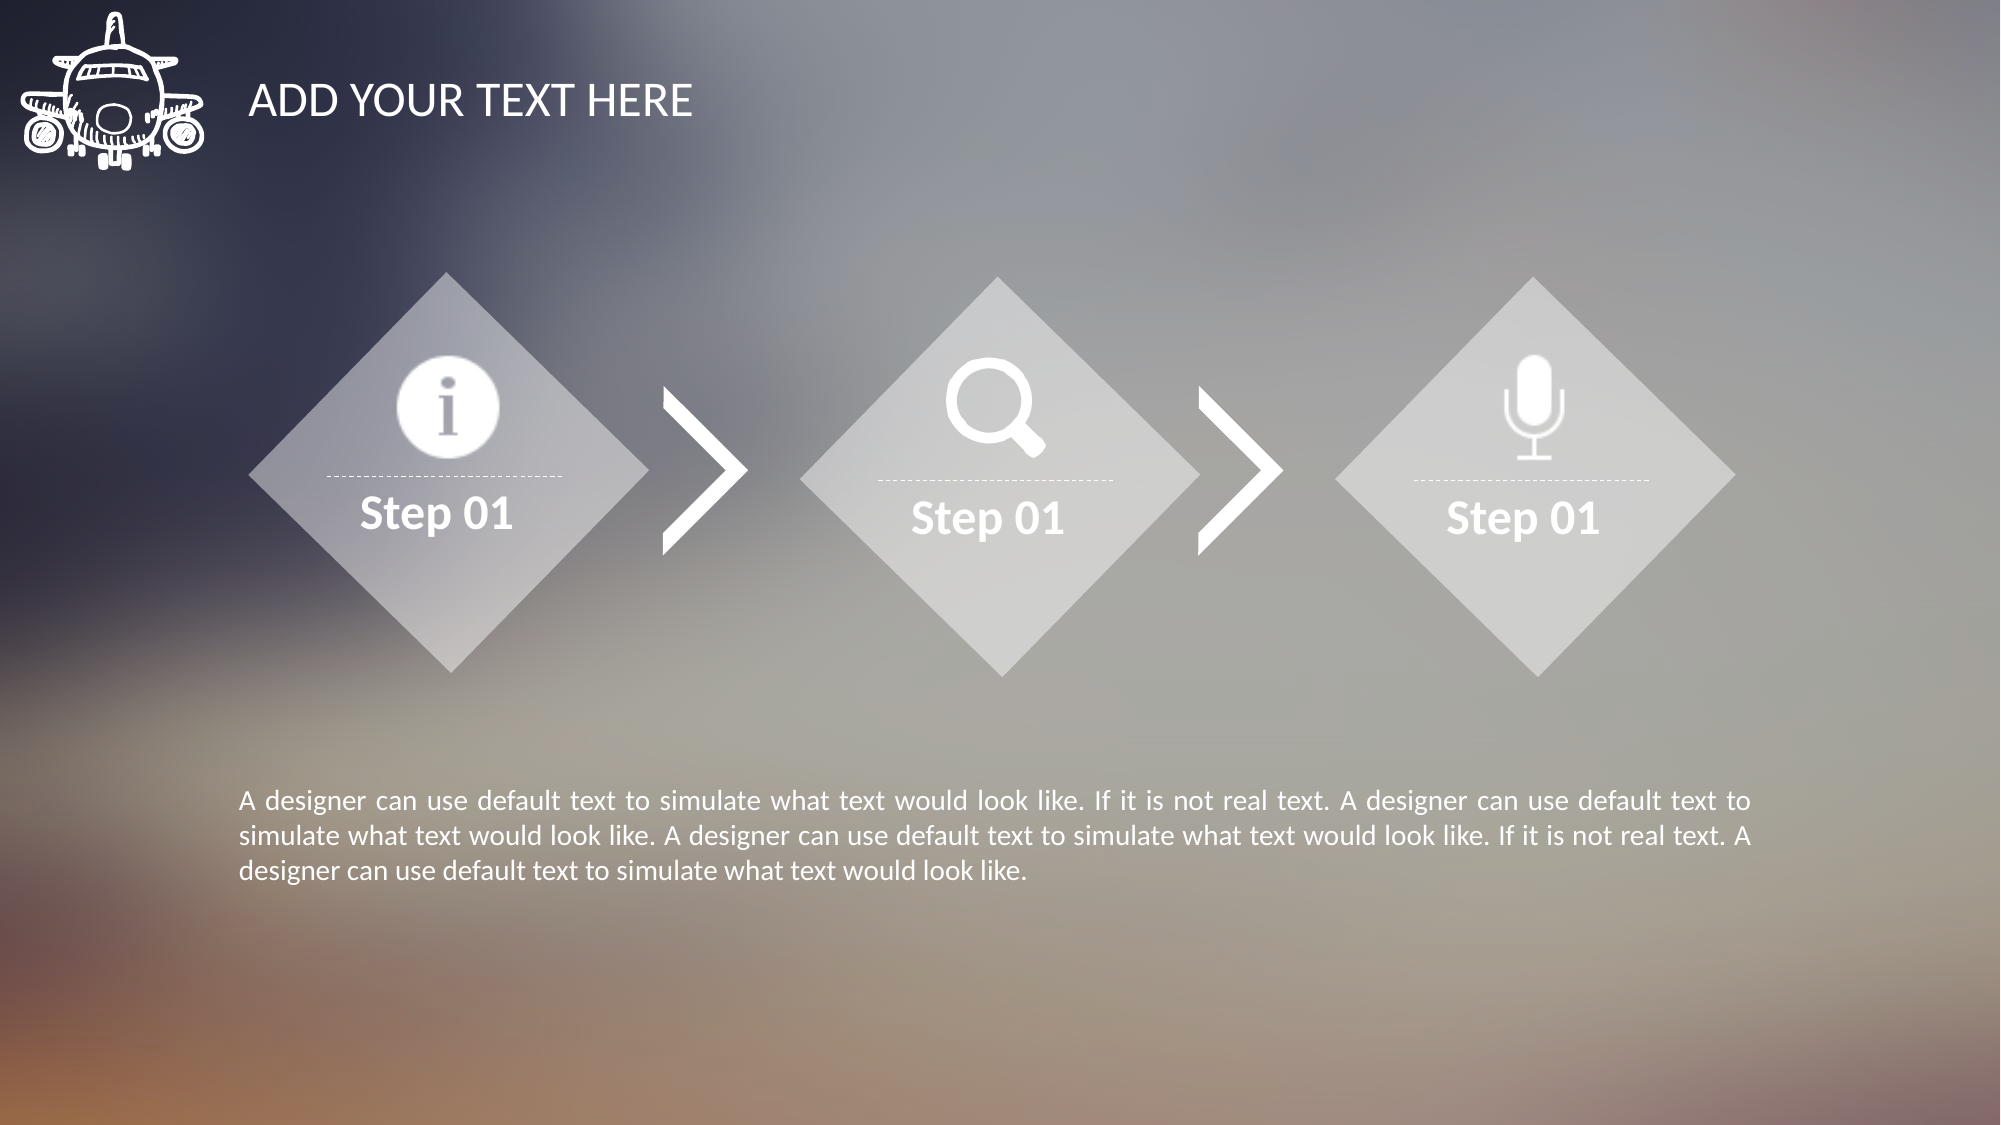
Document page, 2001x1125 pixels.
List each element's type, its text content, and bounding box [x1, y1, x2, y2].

text_box [1197, 383, 1285, 559]
picture [0, 0, 2001, 1125]
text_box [1393, 335, 1678, 619]
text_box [306, 310, 591, 615]
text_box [858, 335, 1142, 619]
text_box A designer can use default text to simulate what text would look like. If it is not real text. A designer can use default text to simulate what text would look like. A designer can use default text to simulate what text would look like. If it is not real text. A designer can use default text to simulate what text would look like. [224, 773, 1768, 894]
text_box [21, 12, 723, 170]
text_box [661, 383, 750, 559]
